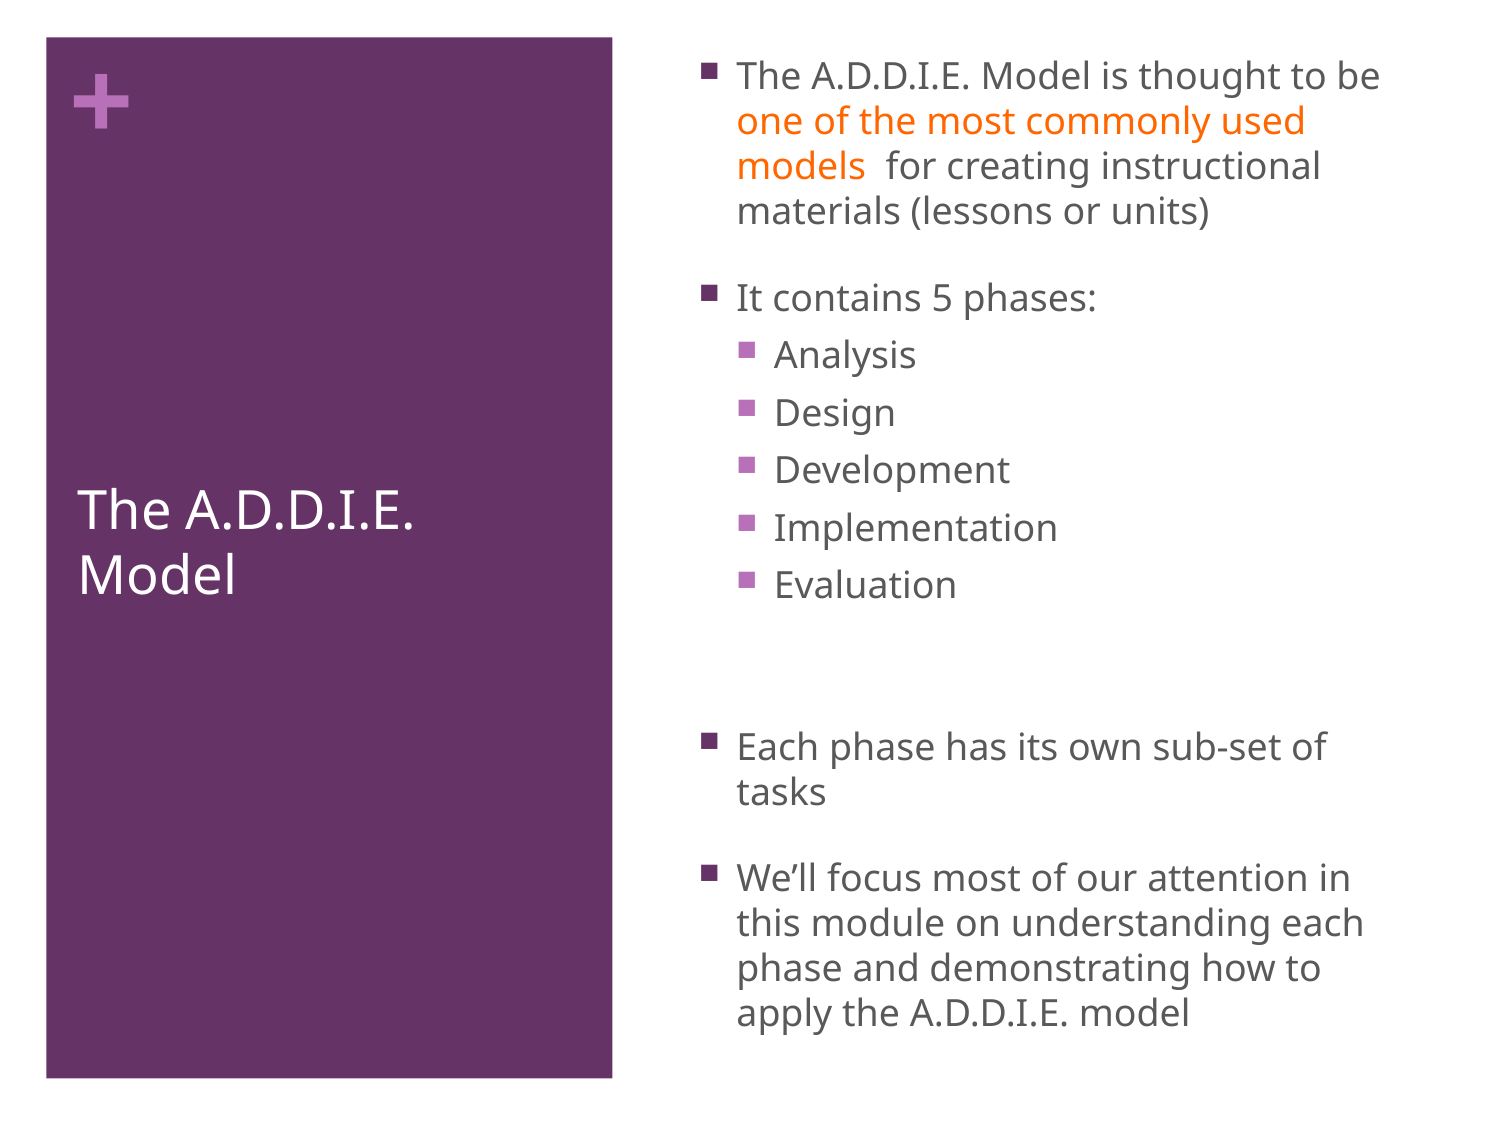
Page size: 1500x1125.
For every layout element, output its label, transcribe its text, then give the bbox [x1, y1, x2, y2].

title The A.D.D.I.E. Model [62, 421, 597, 613]
list The A.D.D.I.E. Model is thought to be one of the most commonly used models for creating instructional materials (lessons or units) It contains 5 phases: Analysis Design Development Implementation Evaluation Each phase has its own sub-set of tasks We’ll focus most of our attention in this module on understanding each phase and demonstrating how to apply the A.D.D.I.E. model [683, 44, 1438, 1005]
